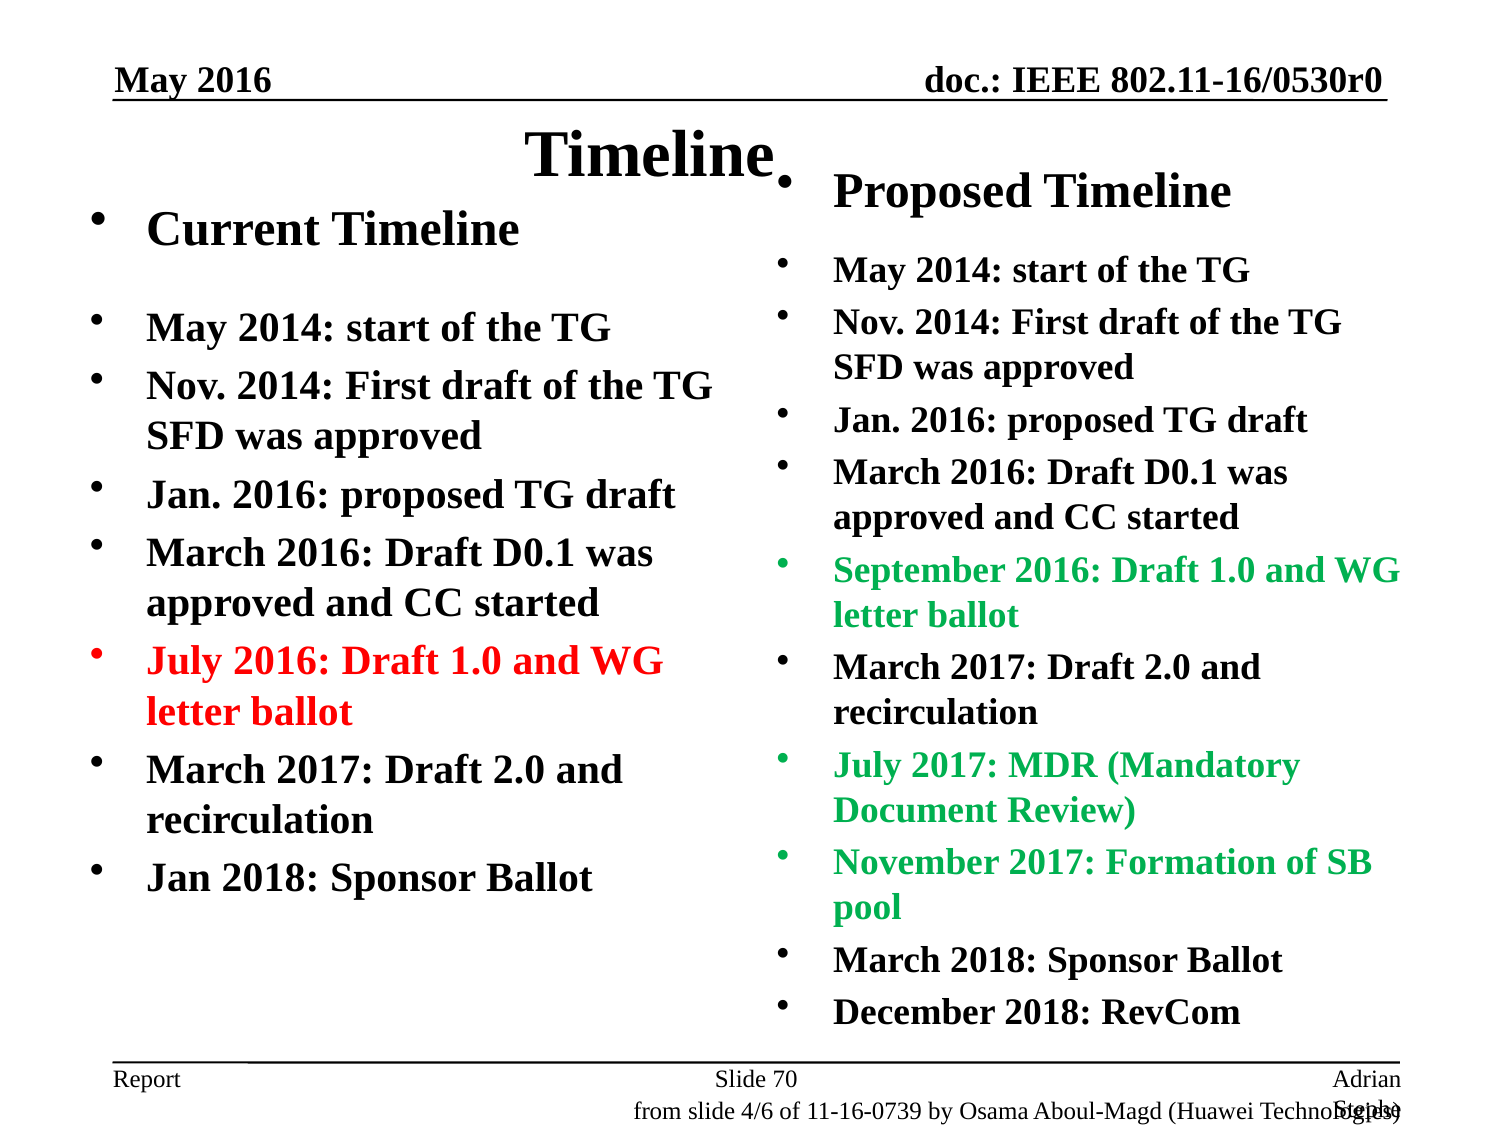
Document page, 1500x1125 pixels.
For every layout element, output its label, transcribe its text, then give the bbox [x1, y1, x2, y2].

text_box Proposed Timeline [761, 149, 1425, 237]
text_box May 2014: start of the TG Nov. 2014: First draft of the TG SFD was approved Jan. 2016: proposed TG draft March 2016: Draft D0.1 was approved and CC started September 2016: Draft 1.0 and WG letter ballot March 2017: Draft 2.0 and recirculation July 2017: MDR (Mandatory Document Review) November 2017: Formation of SB pool March 2018: Sponsor Ballot December 2018: RevCom [761, 237, 1425, 886]
title Timeline [12, 62, 1288, 238]
footer Adrian Stephens, Intel Corporation [1324, 1061, 1402, 1087]
text_box May 2014: start of the TG Nov. 2014: First draft of the TG SFD was approved Jan. 2016: proposed TG draft March 2016: Draft D0.1 was approved and CC started July 2016: Draft 1.0 and WG letter ballot March 2017: Draft 2.0 and recirculation Jan 2018: Sponsor Ballot [75, 292, 738, 941]
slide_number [114, 54, 374, 101]
text_box from slide 4/6 of 11-16-0739 by Osama Aboul-Magd (Huawei Technologies) [343, 1087, 1417, 1125]
slide_number Slide 70 [711, 1061, 801, 1087]
text_box Current Timeline [75, 187, 738, 292]
